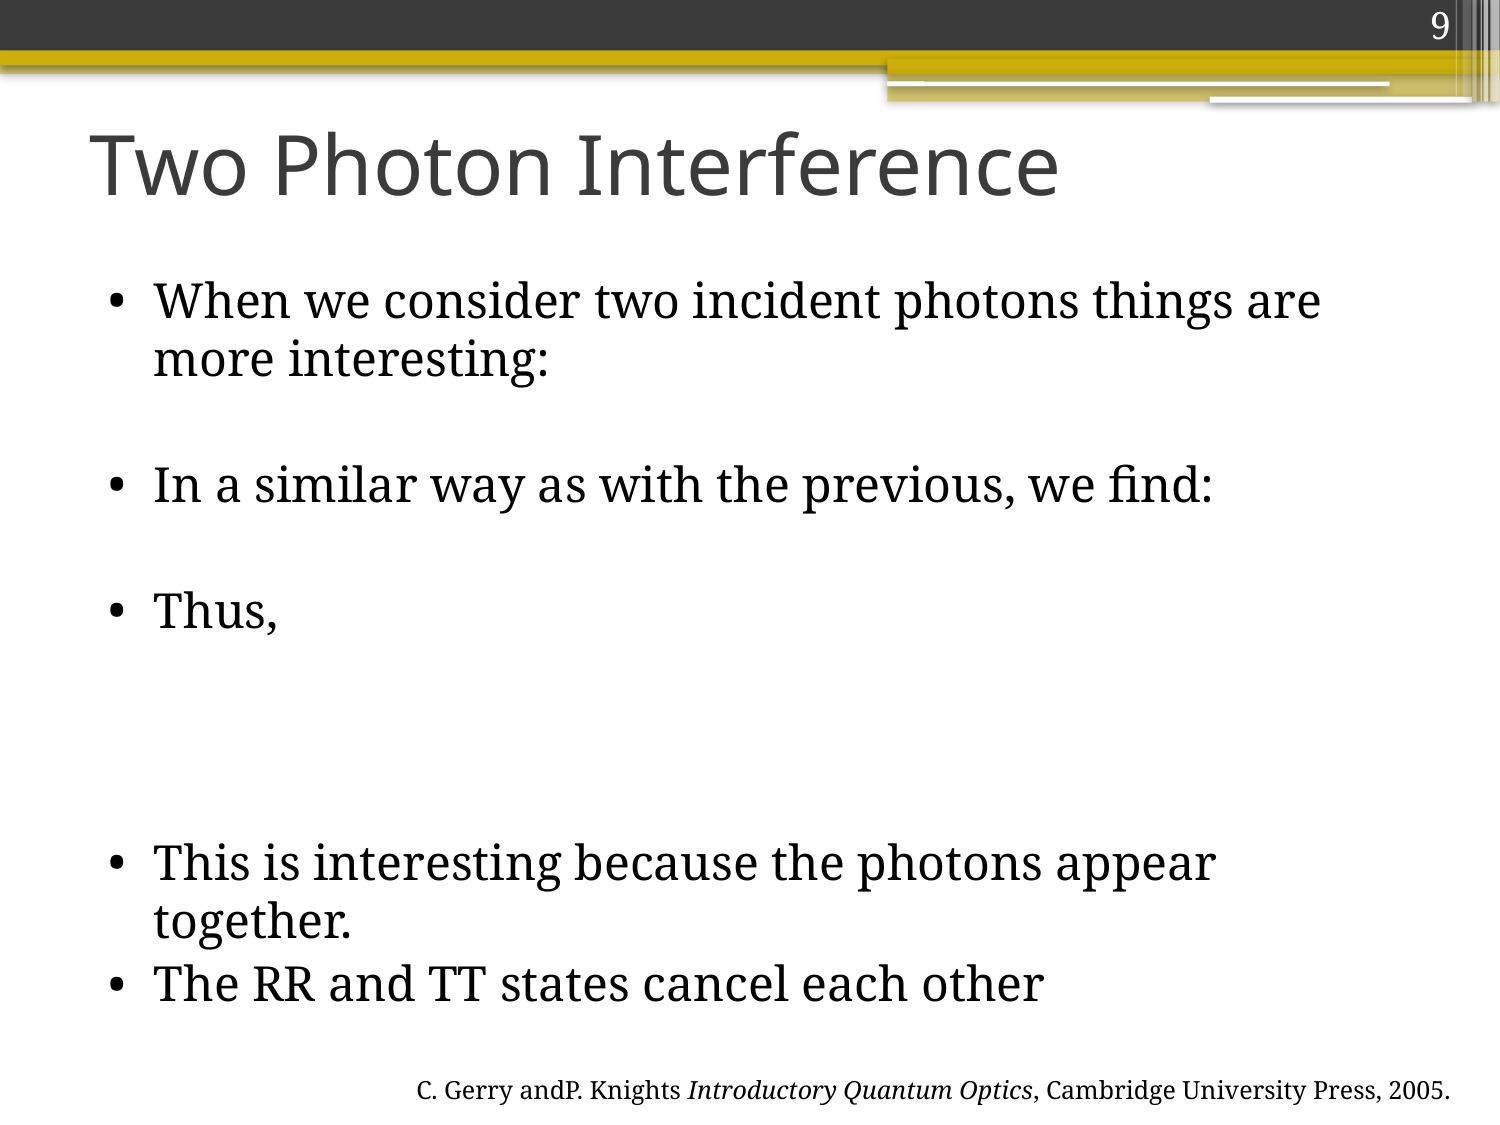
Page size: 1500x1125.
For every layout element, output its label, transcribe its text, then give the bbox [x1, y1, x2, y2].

slide_number 9 [1341, 0, 1466, 61]
text_box C. Gerry andP. Knights Introductory Quantum Optics, Cambridge University Press, 2005. [401, 1067, 1488, 1112]
title Two Photon Interference [75, 75, 1425, 250]
